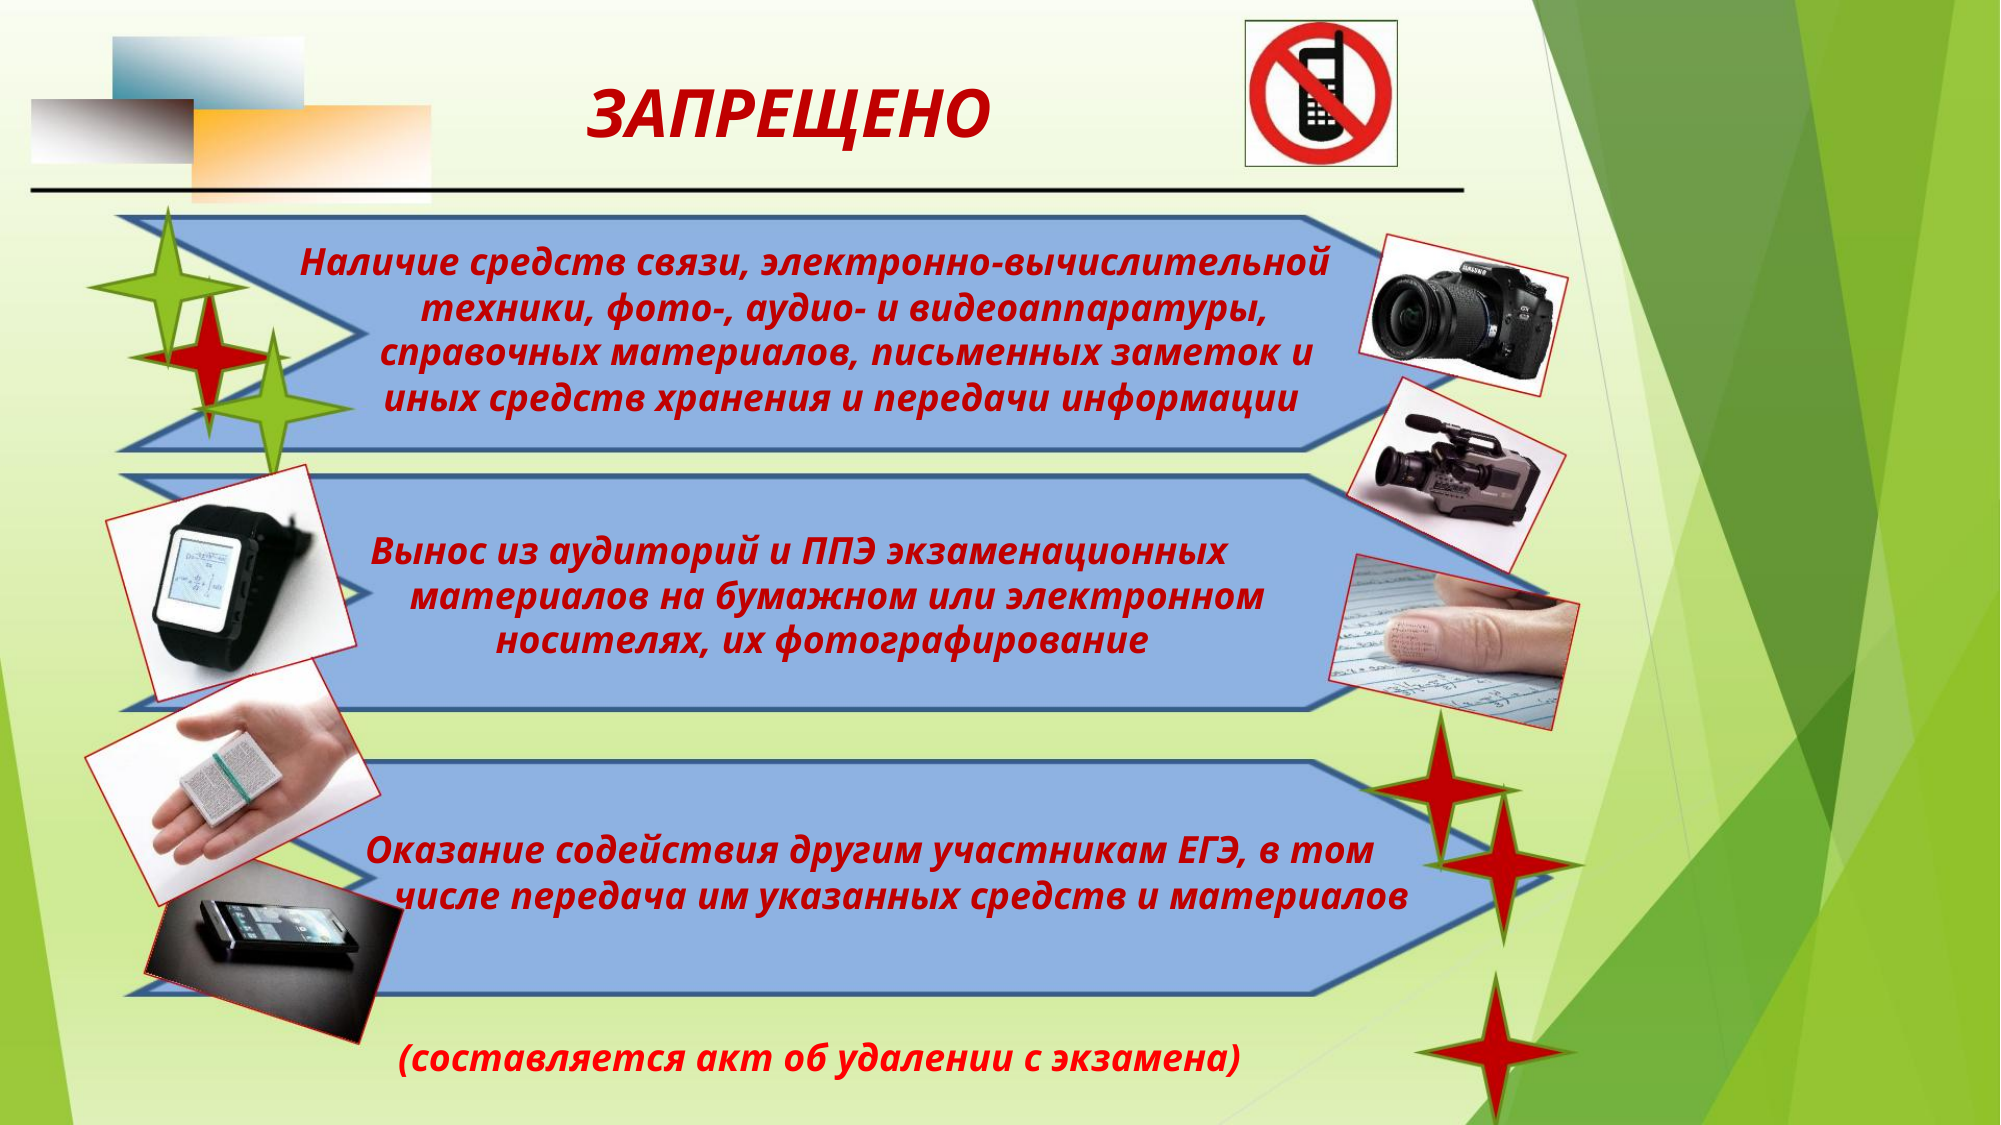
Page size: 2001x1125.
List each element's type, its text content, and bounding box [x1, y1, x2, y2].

text_box Вынос из аудиторий и ППЭ экзаменационных материалов на бумажном или электронном носителях, их фотографирование [370, 529, 1279, 662]
text_box (составляется акт об удалении с экзамена) [398, 1035, 1255, 1080]
text_box [0, 0, 2000, 1125]
text_box справочных материалов, письменных заметок и иных средств хранения и передачи информации [379, 331, 1345, 420]
text_box ЗАПРЕЩЕНО [586, 76, 1051, 152]
text_box Наличие средств связи, электронно-вычислительной техники, фото-, аудио- и видеоаппаратуры, [299, 241, 1377, 330]
text_box Оказание содействия другим участникам ЕГЭ, в том числе передача им указанных средств и материалов [365, 829, 1439, 918]
